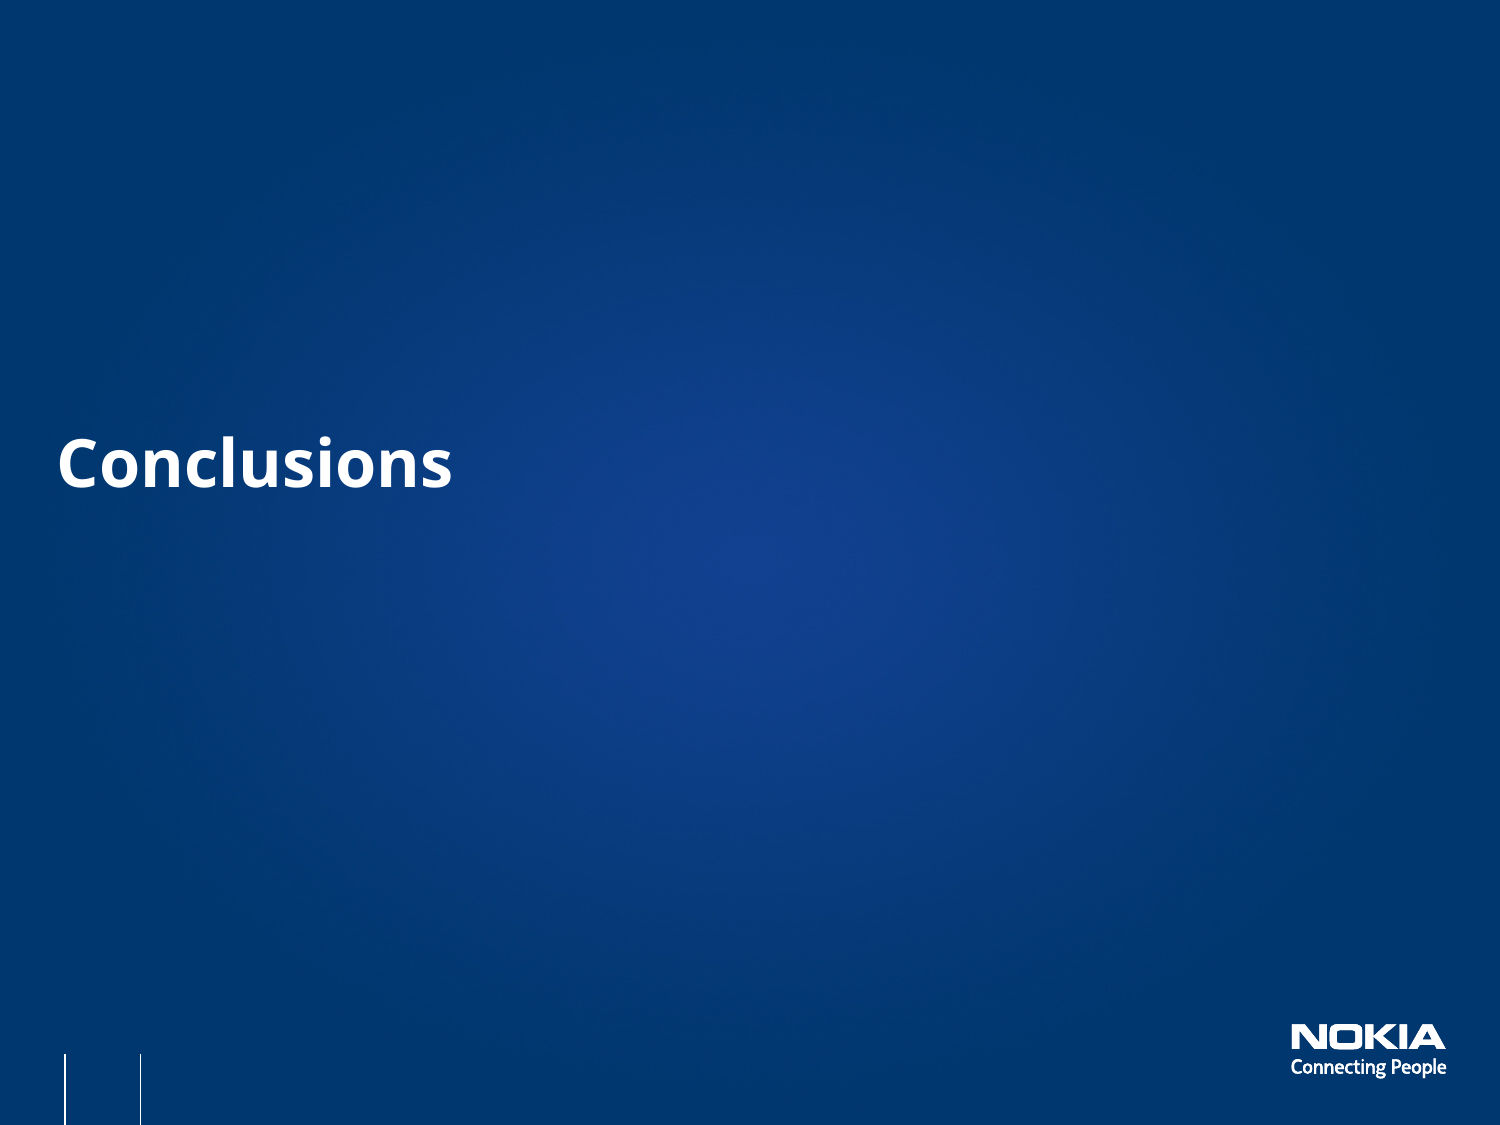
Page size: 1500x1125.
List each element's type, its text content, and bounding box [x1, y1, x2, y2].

list Conclusions [56, 420, 1353, 585]
picture [0, 0, 1500, 1125]
